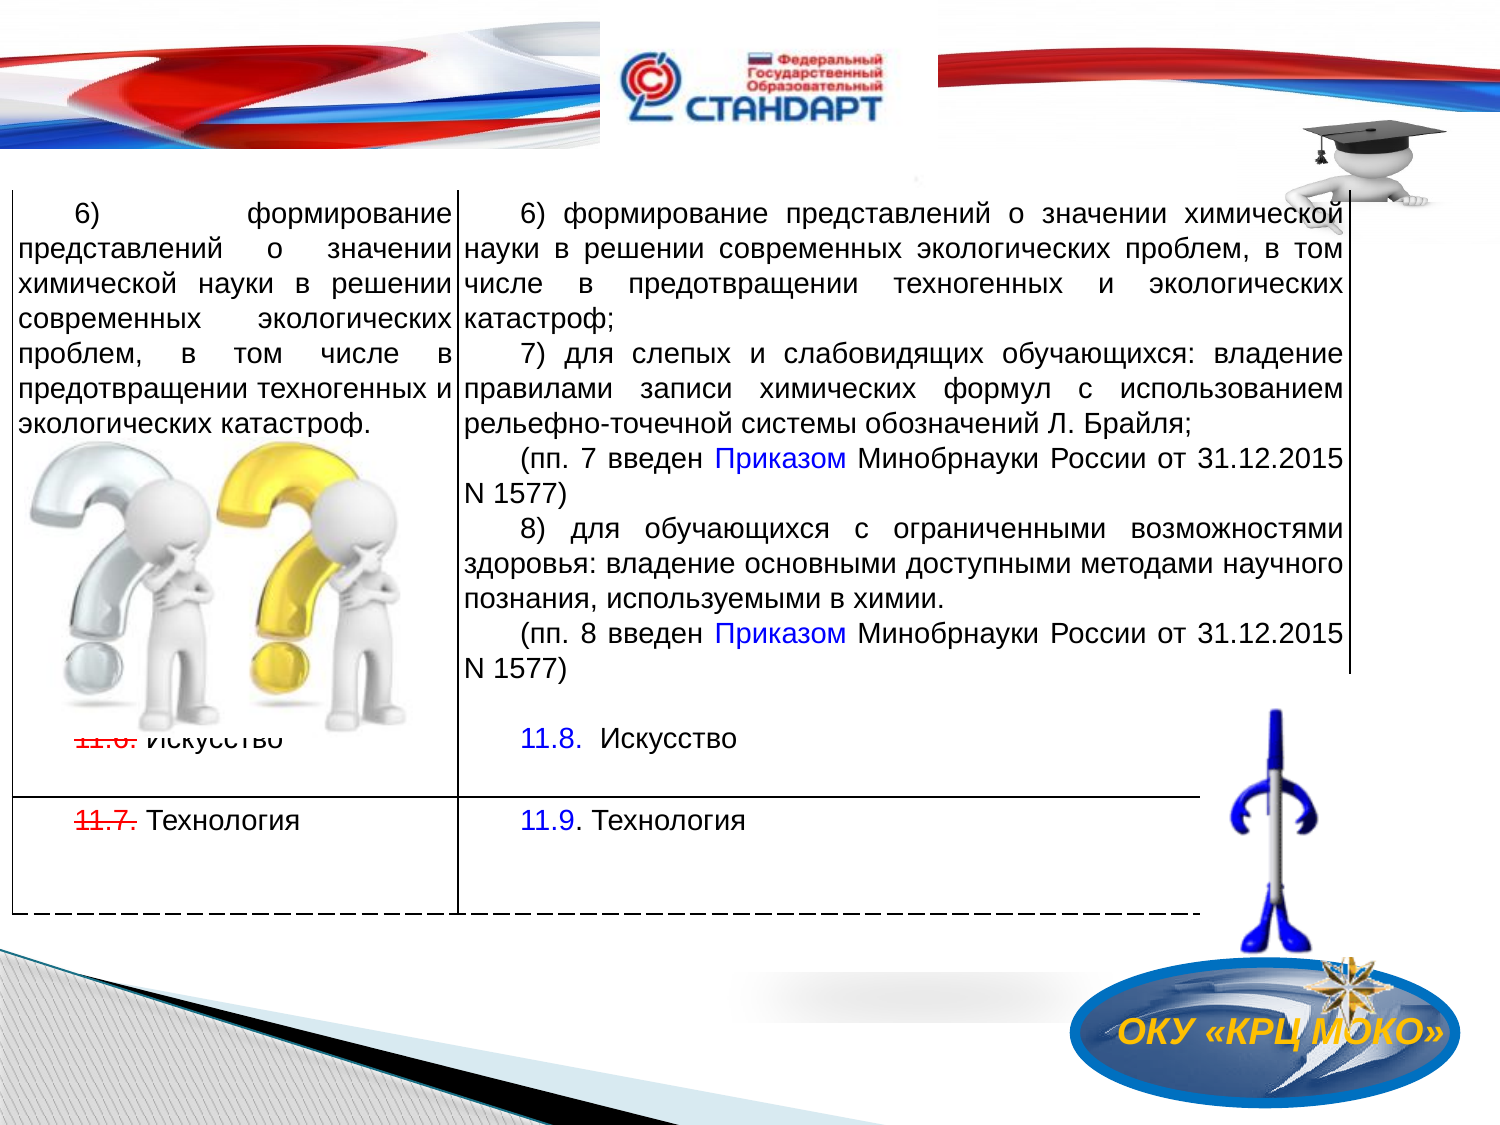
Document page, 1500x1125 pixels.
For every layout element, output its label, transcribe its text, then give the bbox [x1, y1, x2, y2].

table_header 6) формирование представлений о значении химической науки в решении современных экологических проблем, в том числе в предотвращении техногенных и экологических катастроф. 11.6. Искусство [13, 190, 457, 796]
picture [1074, 674, 1456, 1104]
table_header 6) формирование представлений о значении химической науки в решении современных экологических проблем, в том числе в предотвращении техногенных и экологических катастроф; 7) для слепых и слабовидящих обучающихся: владение правилами записи химических формул с использованием рельефно-точечной системы обозначений Л. Брайля; (пп. 7 введен Приказом Минобрнауки России от 31.12.2015 N 1577) 8) для обучающихся с ограниченными возможностями здоровья: владение основными доступными методами научного познания, используемыми в химии. (пп. 8 введен Приказом Минобрнауки России от 31.12.2015 N 1577) 11.8. Искусство [459, 190, 1349, 796]
picture [24, 437, 413, 738]
table_cell 11.9. Технология [459, 798, 1193, 914]
table_cell 11.7. Технология [13, 798, 457, 914]
picture [0, 0, 1500, 244]
